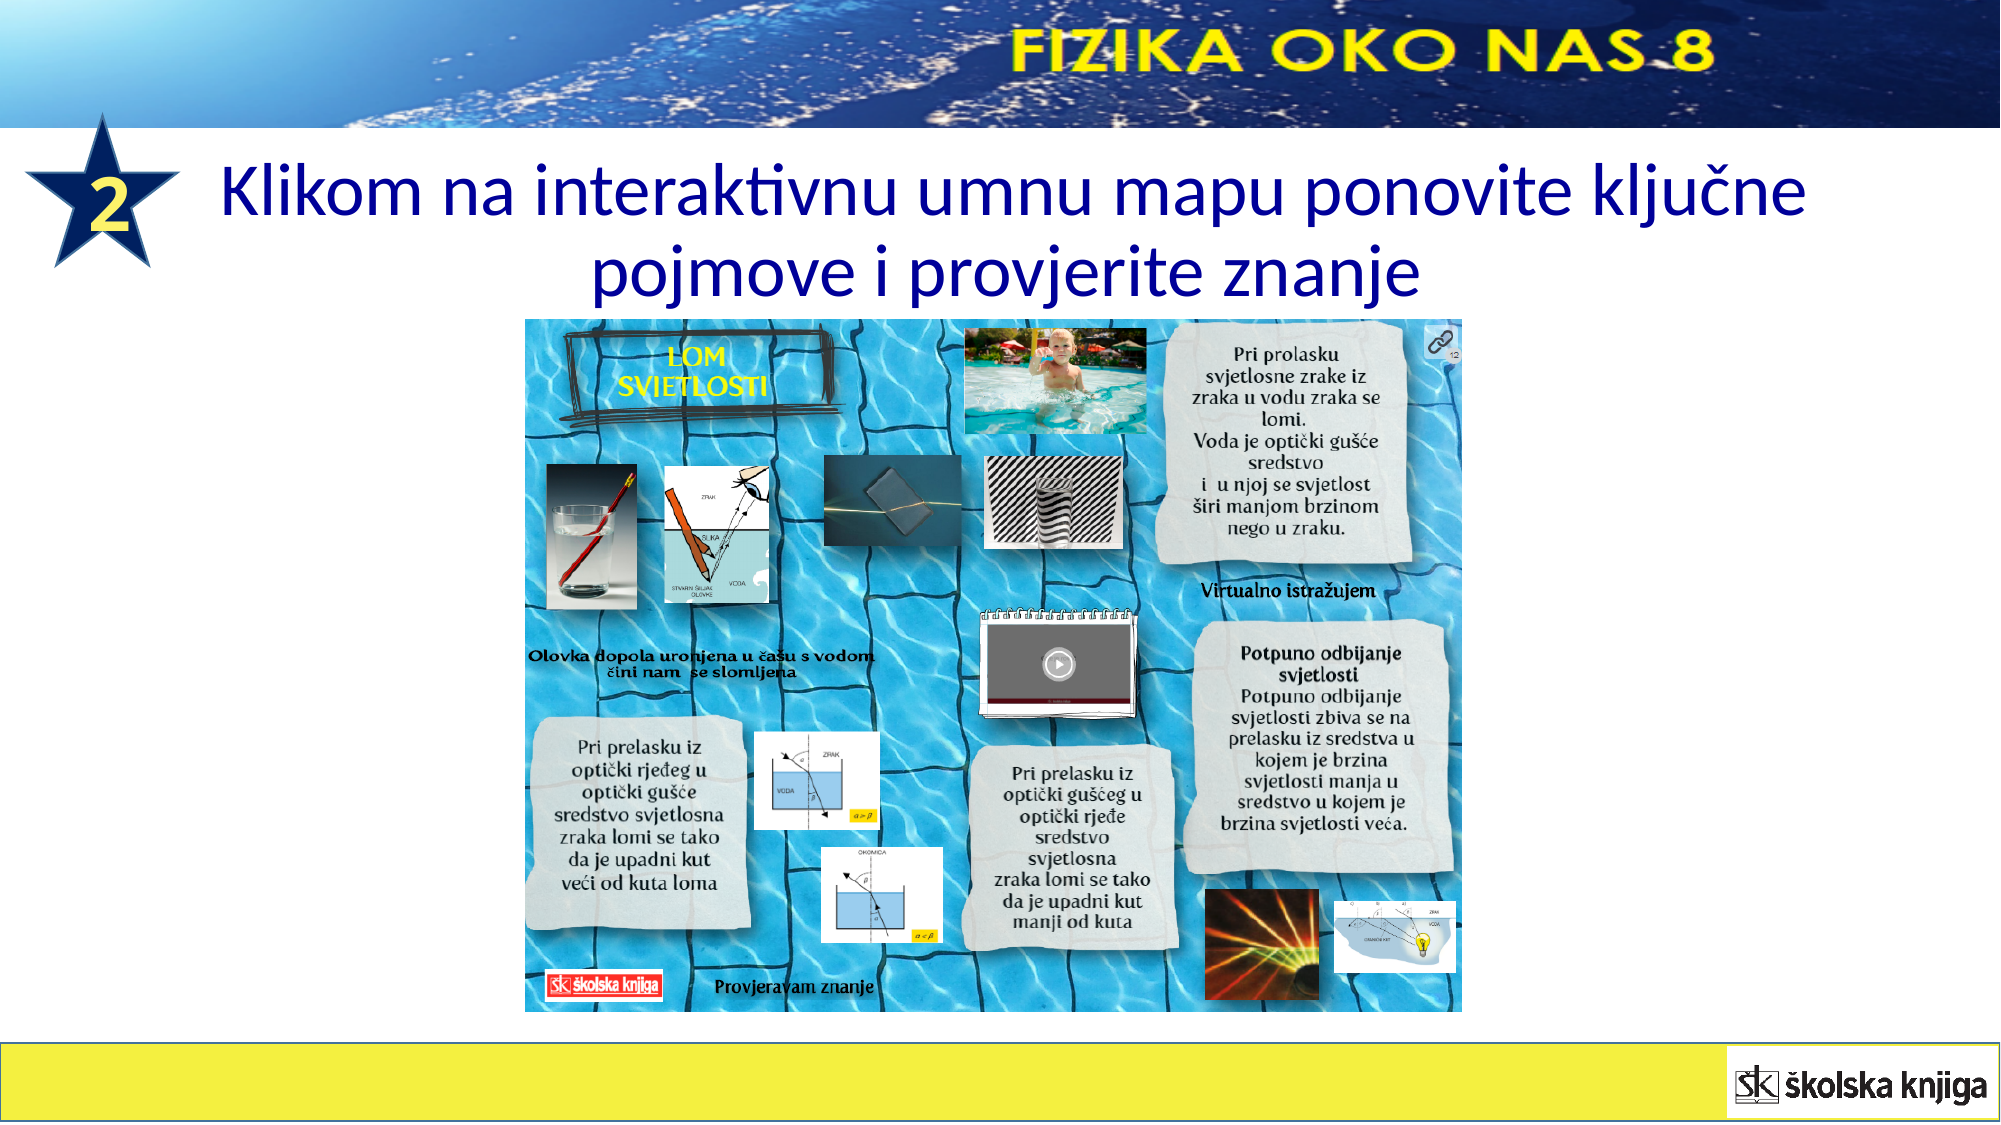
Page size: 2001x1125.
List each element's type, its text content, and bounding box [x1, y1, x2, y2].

picture [0, 0, 2000, 128]
text_box 2 [24, 111, 177, 269]
picture [1727, 1046, 1998, 1118]
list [525, 319, 1462, 1012]
title Klikom na interaktivnu umnu mapu ponovite ključne pojmove i provjerite znanje [177, 123, 1853, 341]
